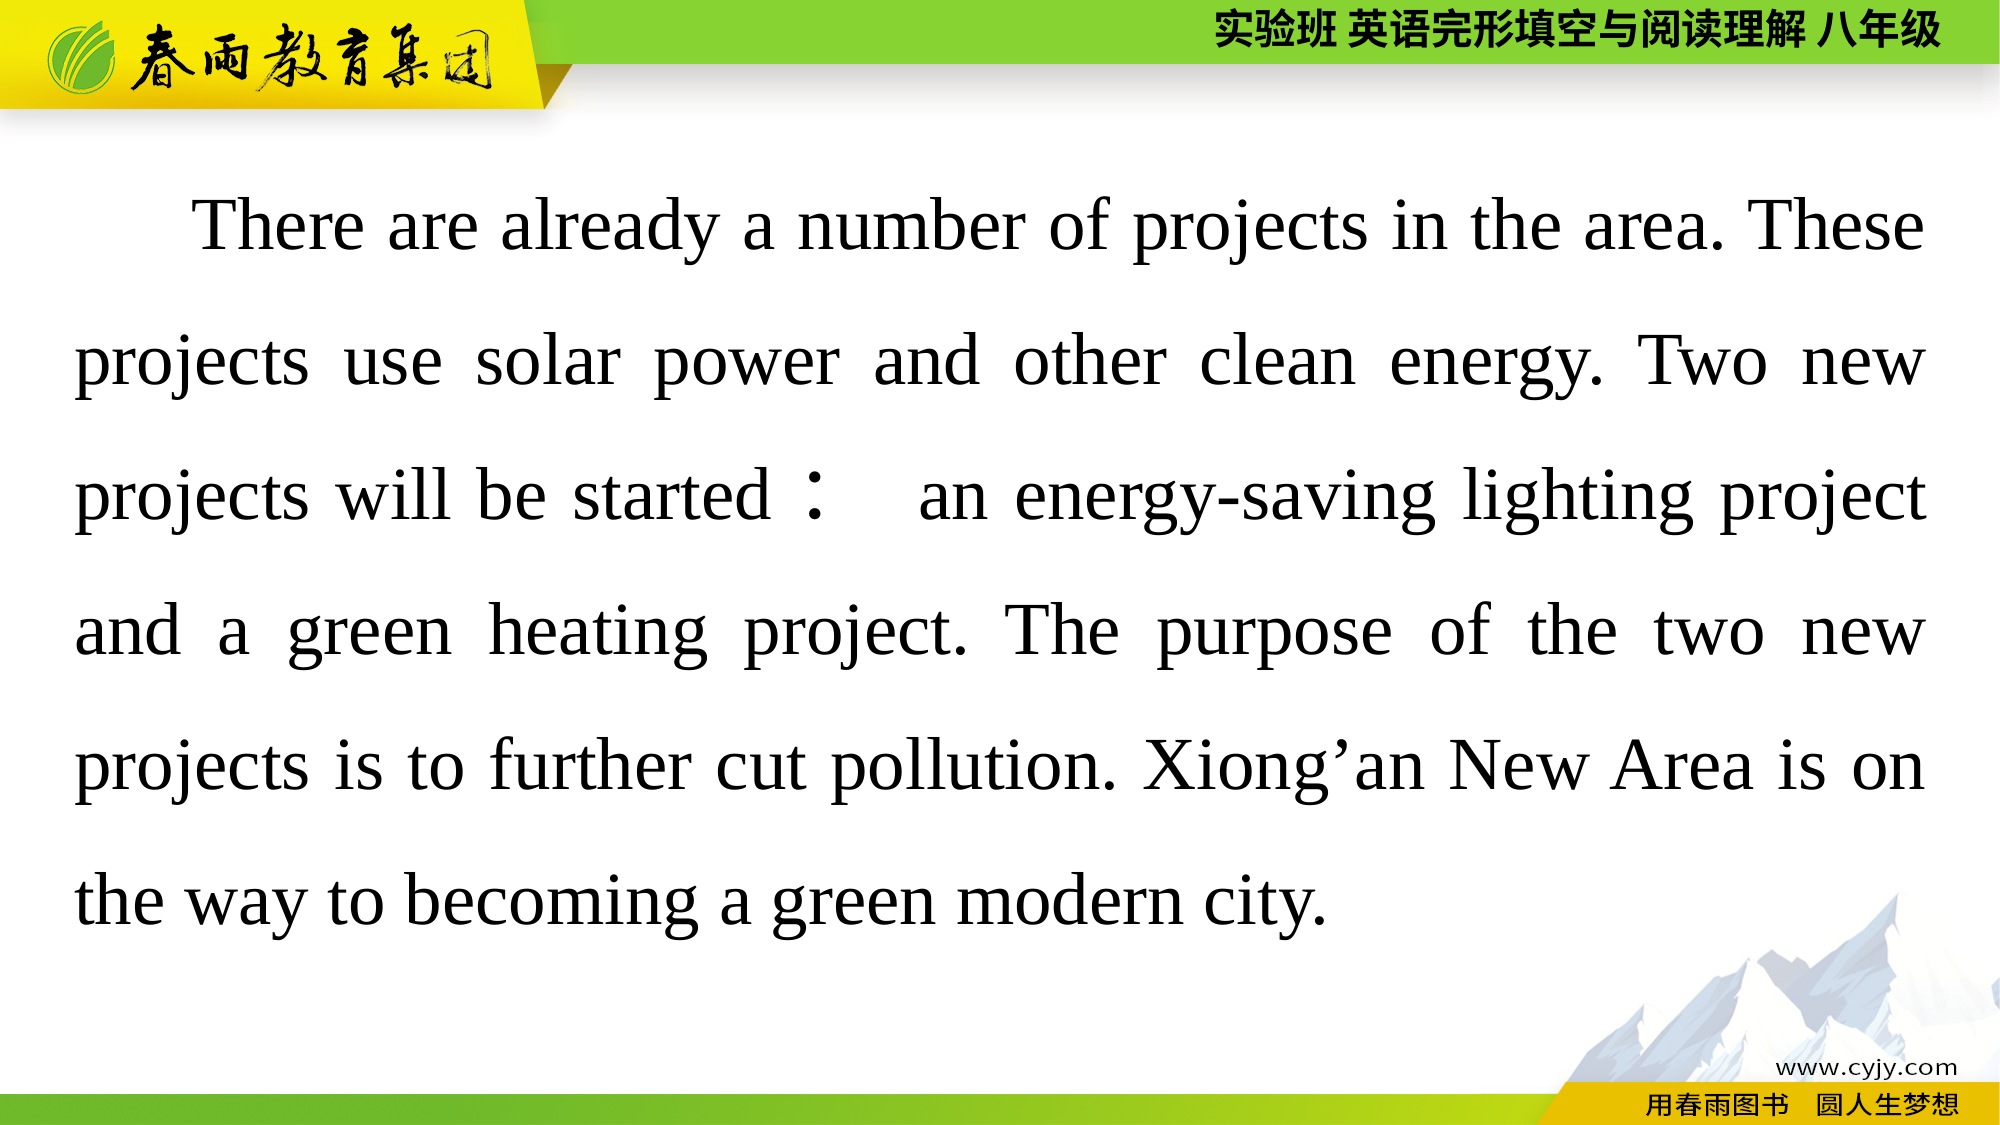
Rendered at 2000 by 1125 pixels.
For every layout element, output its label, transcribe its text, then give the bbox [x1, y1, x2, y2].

list There are already a number of projects in the area. These projects use solar power and other clean energy. Two new projects will be started： an energy-saving lighting project and a green heating project. The purpose of the two new projects is to further cut pollution. Xiong’an New Area is on the way to becoming a green modern city. [59, 122, 1944, 956]
picture [0, 0, 2000, 1125]
